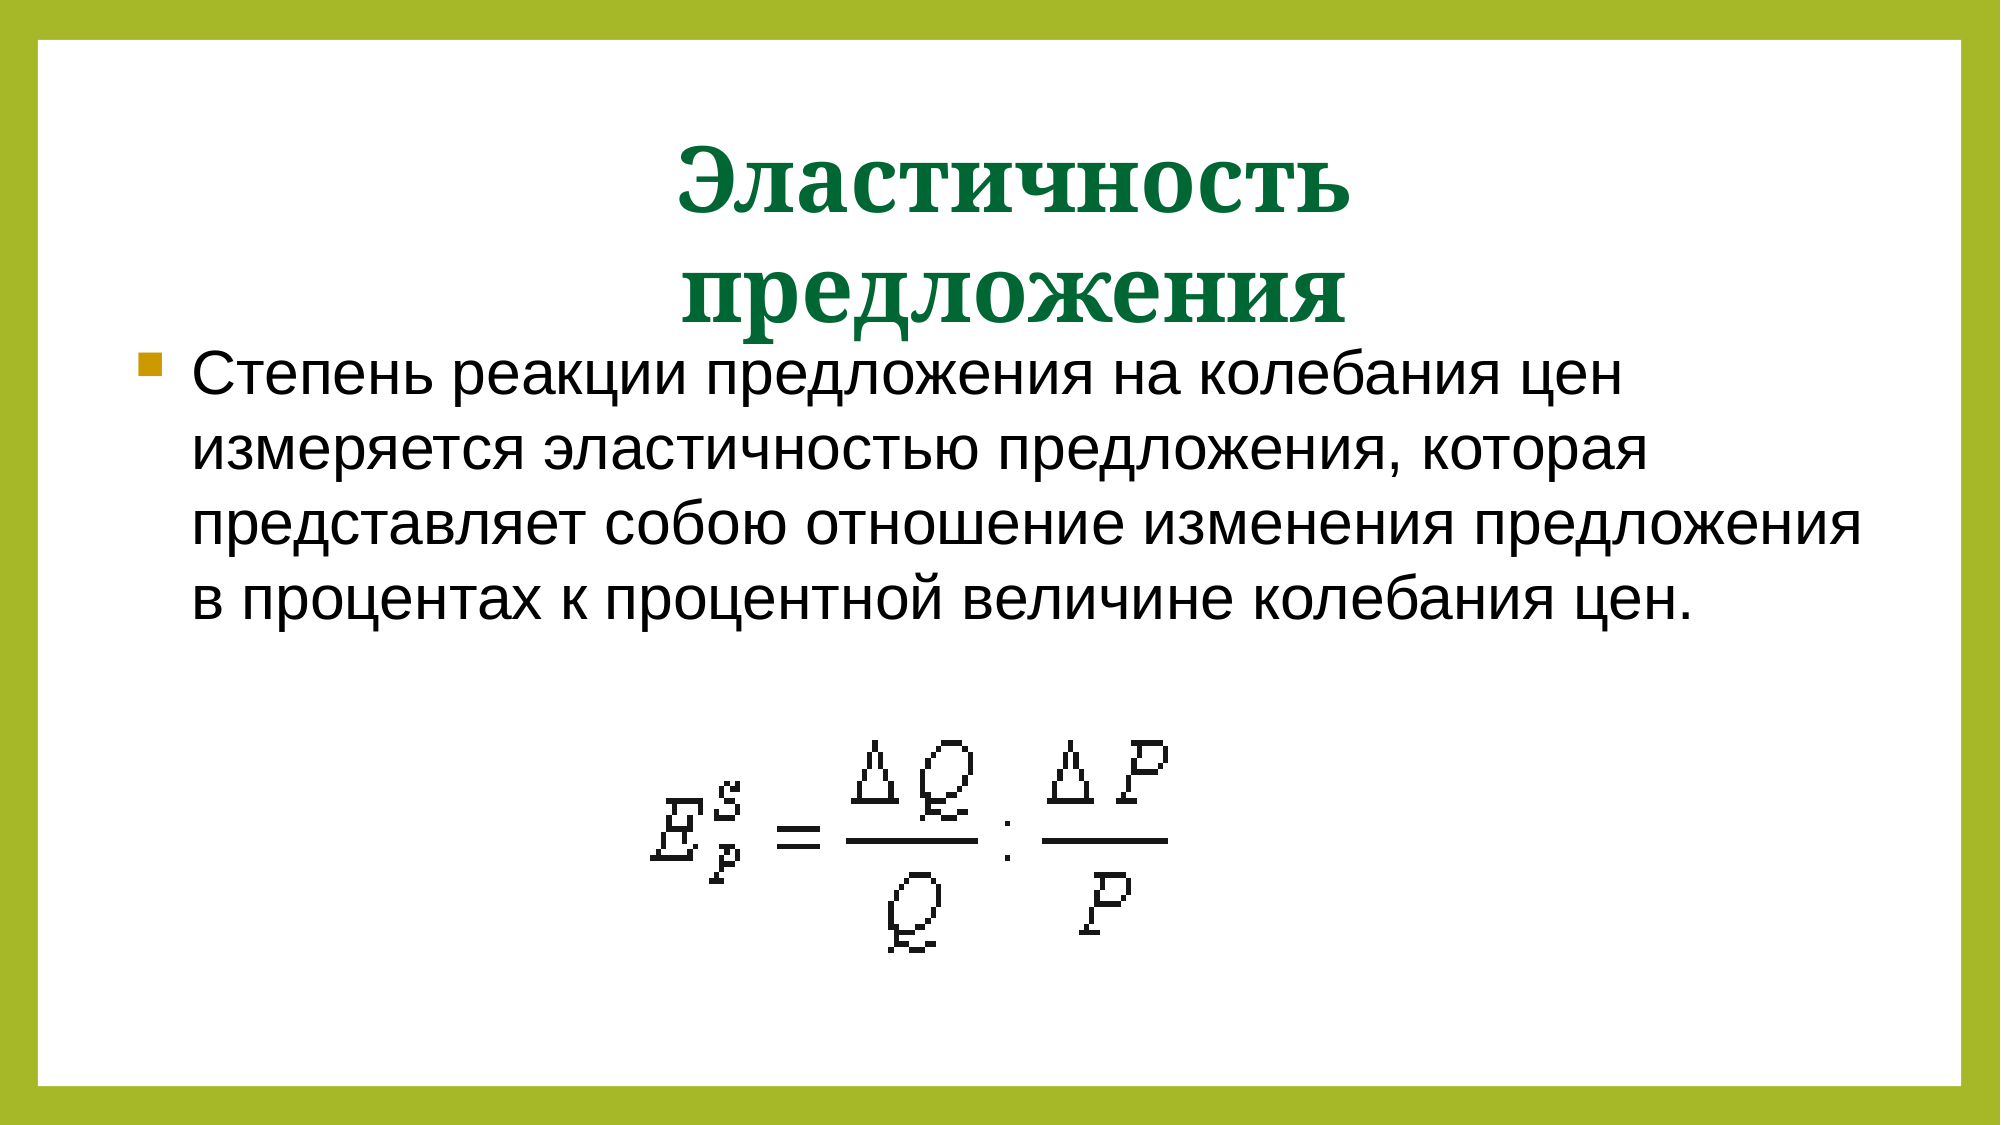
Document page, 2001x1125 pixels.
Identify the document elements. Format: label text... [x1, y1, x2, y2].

picture [635, 717, 1190, 977]
text_box Степень реакции предложения на колебания цен измеряется эластичностью предложения, которая представляет собою отношение изменения предложения в процентах к процентной величине колебания цен. [120, 324, 1908, 1000]
text_box Эластичность предложения [339, 113, 1689, 301]
